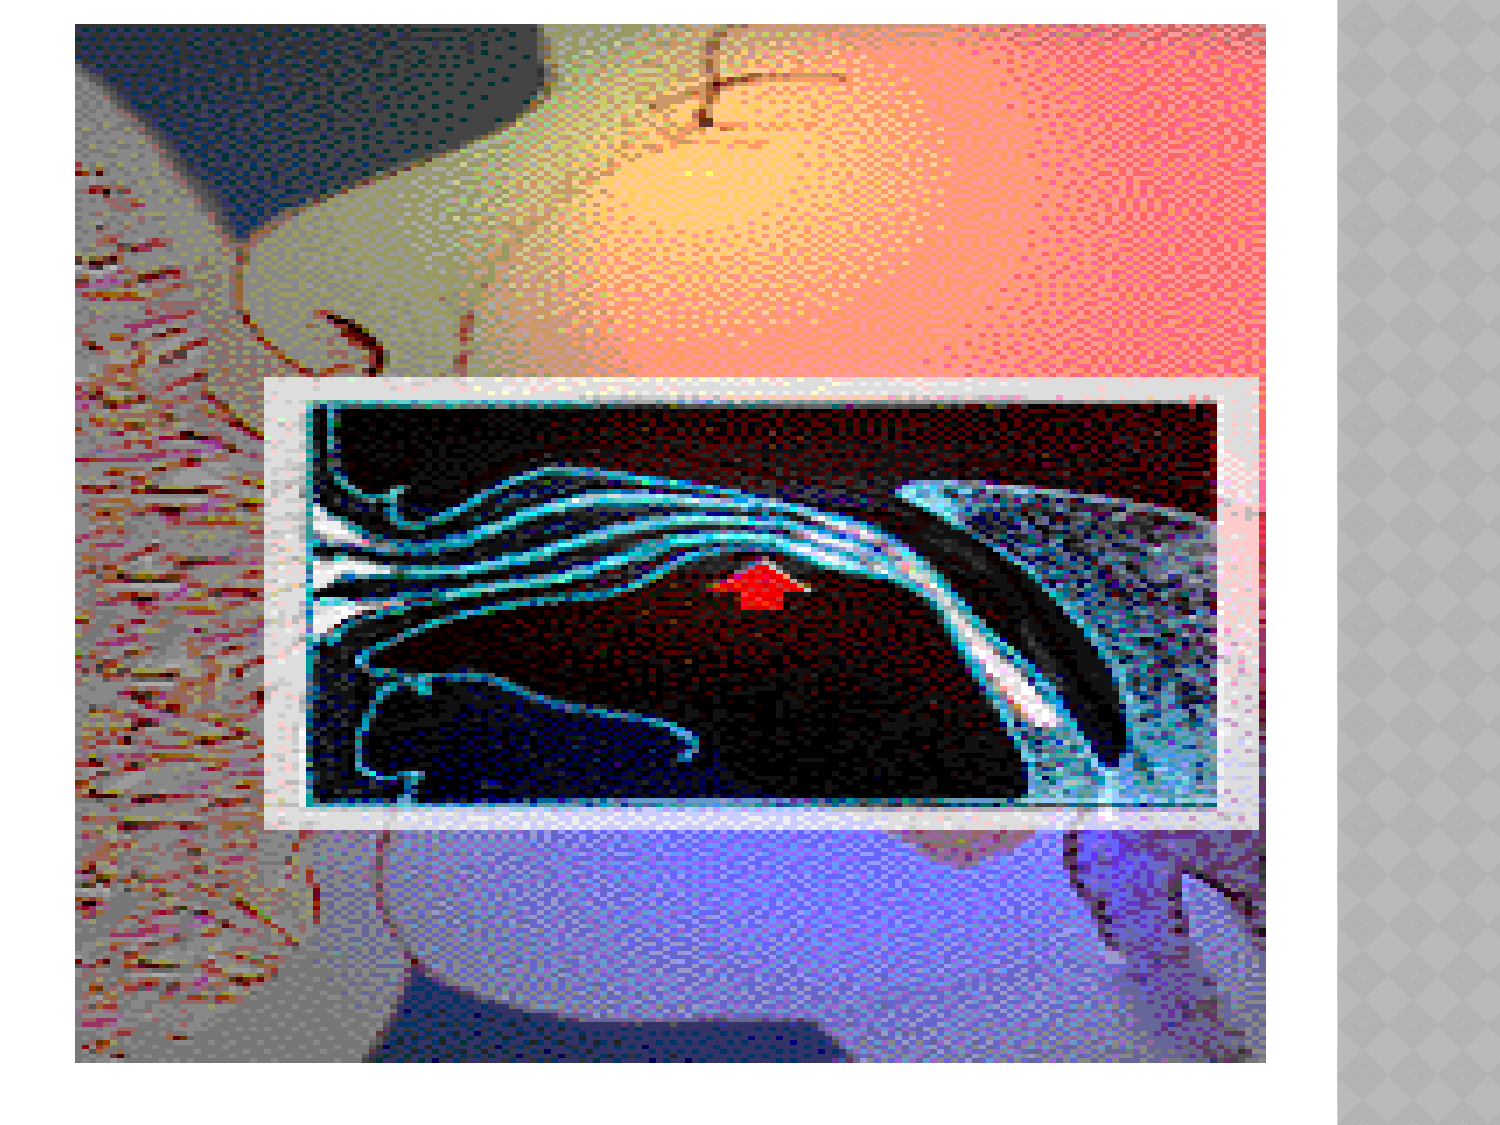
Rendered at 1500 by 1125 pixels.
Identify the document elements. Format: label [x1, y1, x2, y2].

picture [74, 24, 1288, 1063]
